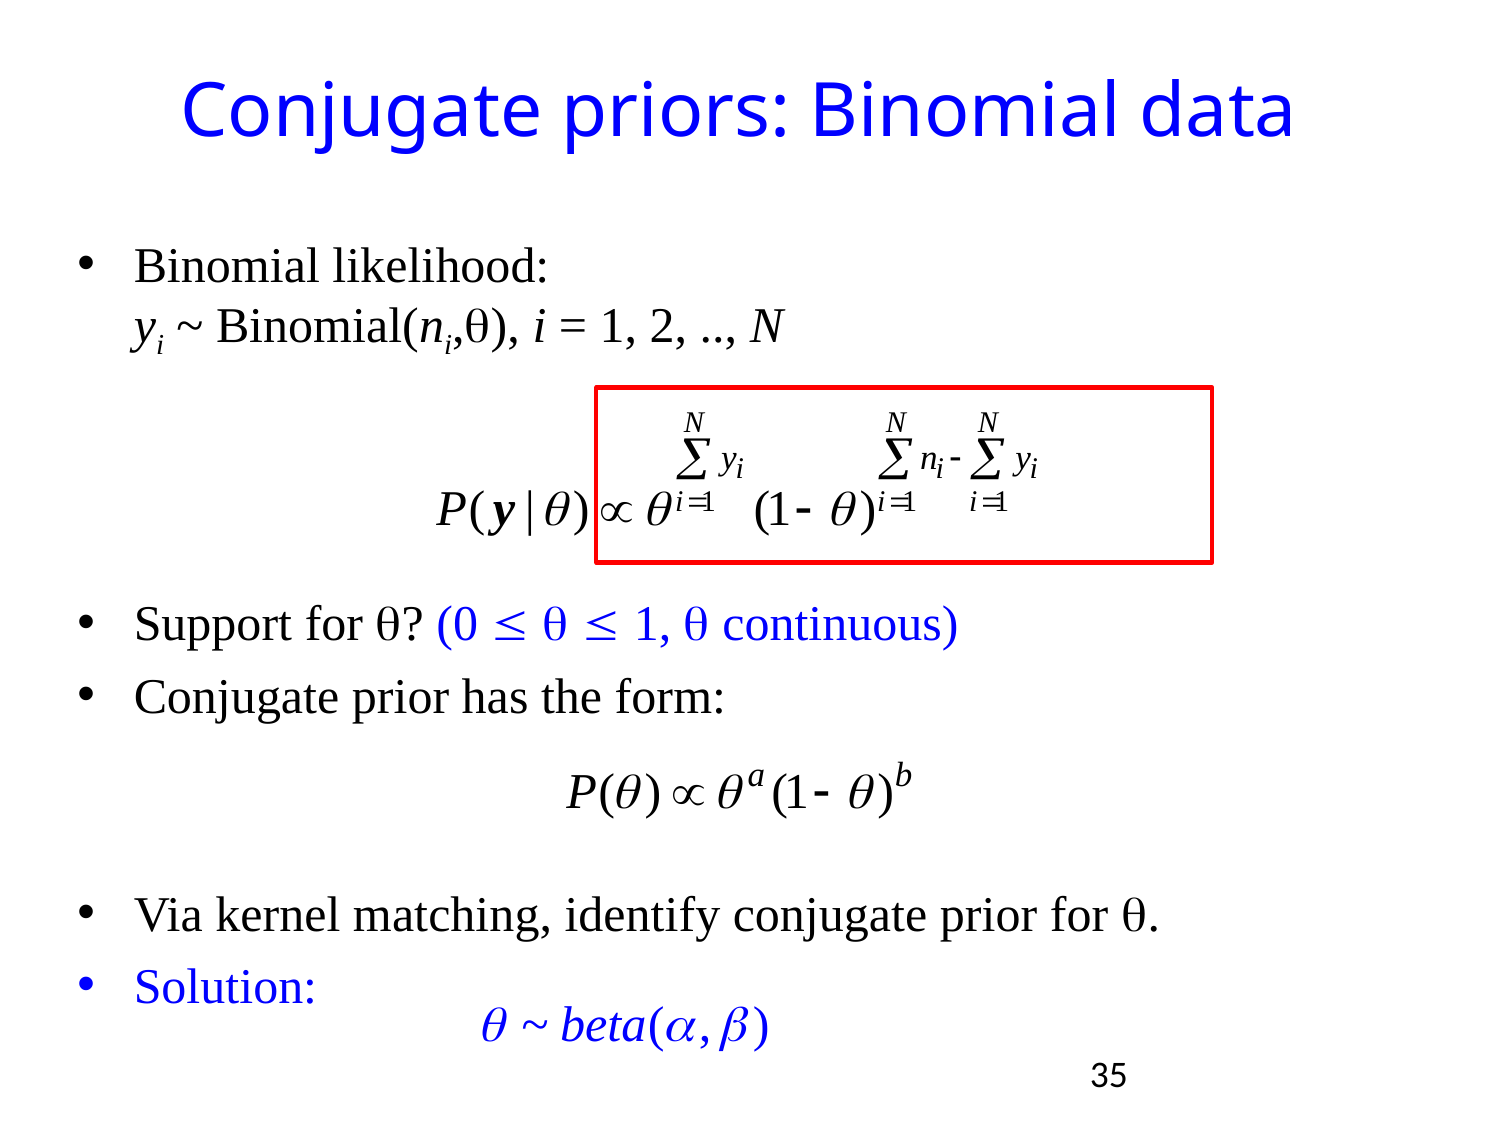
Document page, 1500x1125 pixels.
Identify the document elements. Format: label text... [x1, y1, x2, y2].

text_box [426, 399, 1052, 547]
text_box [556, 749, 922, 830]
title Conjugate priors: Binomial data [64, 12, 1415, 200]
slide_number 35 [1074, 1042, 1425, 1103]
text_box [594, 385, 1214, 565]
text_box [474, 995, 781, 1063]
list Binomial likelihood: yi ~ Binomial(ni,), i = 1, 2, .., N Support for ? (0    1,  continuous) Conjugate prior has the form: Via kernel matching, identify conjugate prior for . Solution: [62, 224, 1182, 830]
